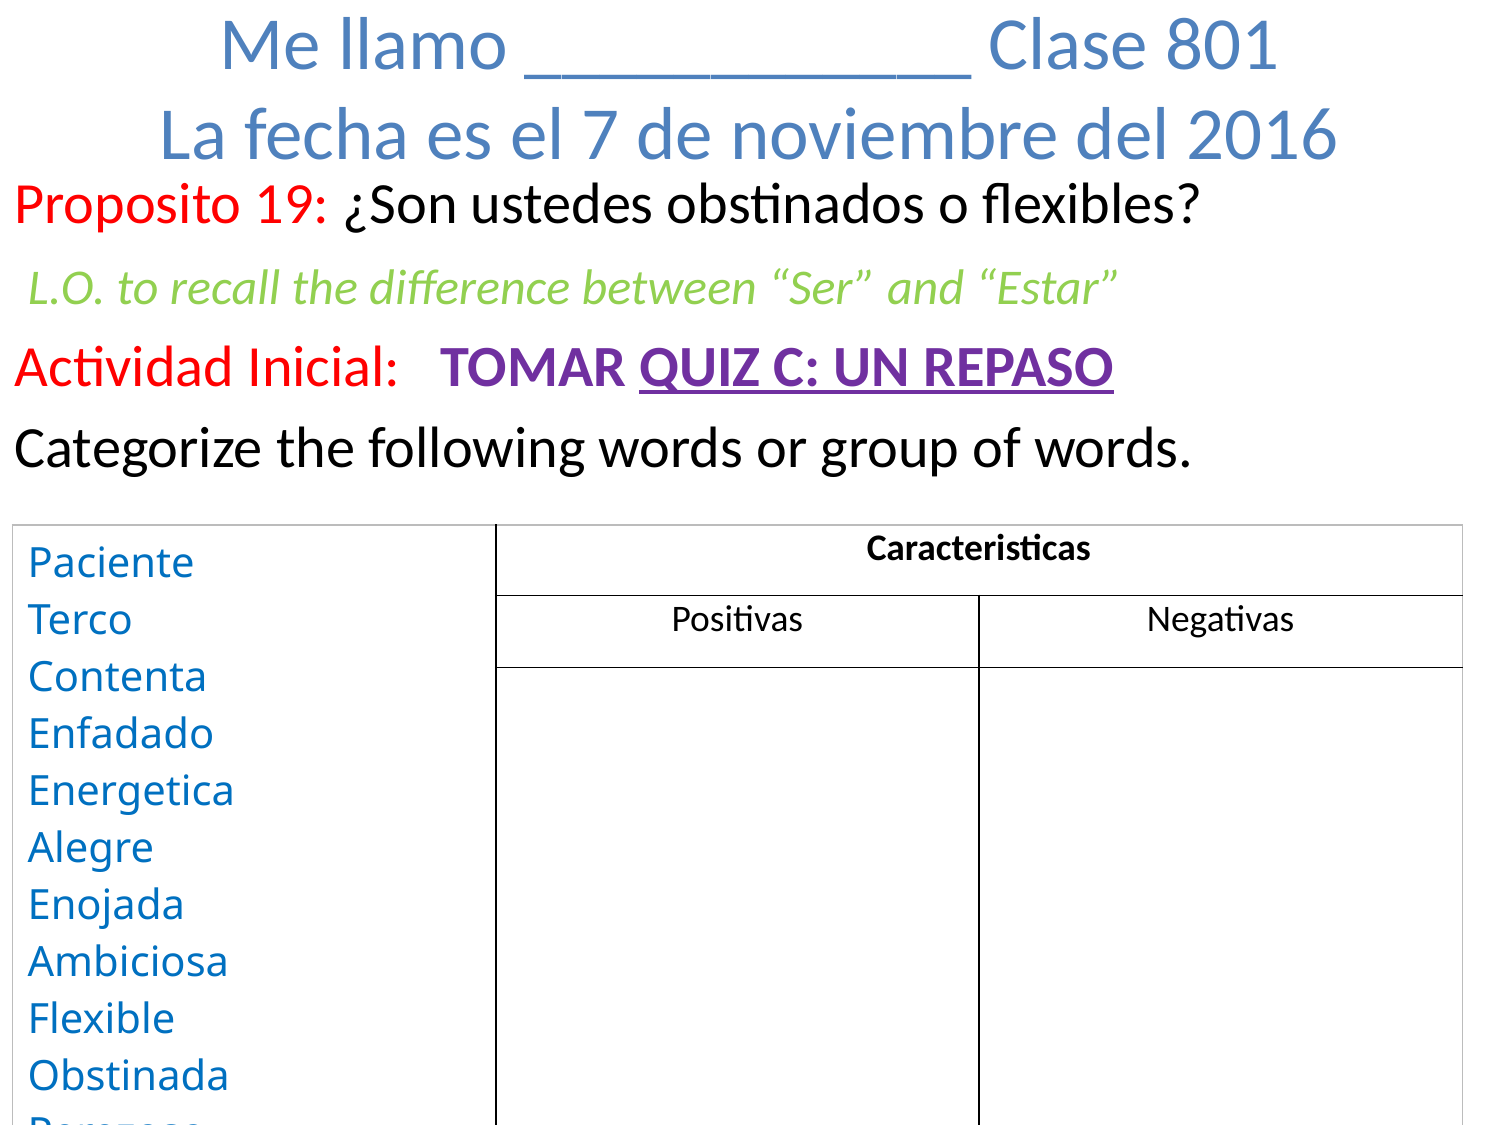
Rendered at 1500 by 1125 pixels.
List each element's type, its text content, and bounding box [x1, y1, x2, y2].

table_cell [980, 668, 1462, 1125]
table_cell [497, 668, 978, 1125]
text_box Proposito 19: ¿Son ustedes obstinados o flexibles? L.O. to recall the difference between “Ser” and “Estar” Actividad Inicial: TOMAR QUIZ C: UN REPASO Categorize the following words or group of words. [0, 157, 1500, 900]
table_header Paciente Terco Contenta Enfadado Energetica Alegre Enojada Ambiciosa Flexible Obstinada Perezoso [13, 526, 495, 1125]
table_header Caracteristicas [497, 526, 1462, 595]
table_cell Negativas [980, 596, 1462, 667]
text_box Me llamo ____________ Clase 801 La fecha es el 7 de noviembre del 2016 [74, 0, 1425, 157]
table_cell Positivas [497, 596, 978, 667]
